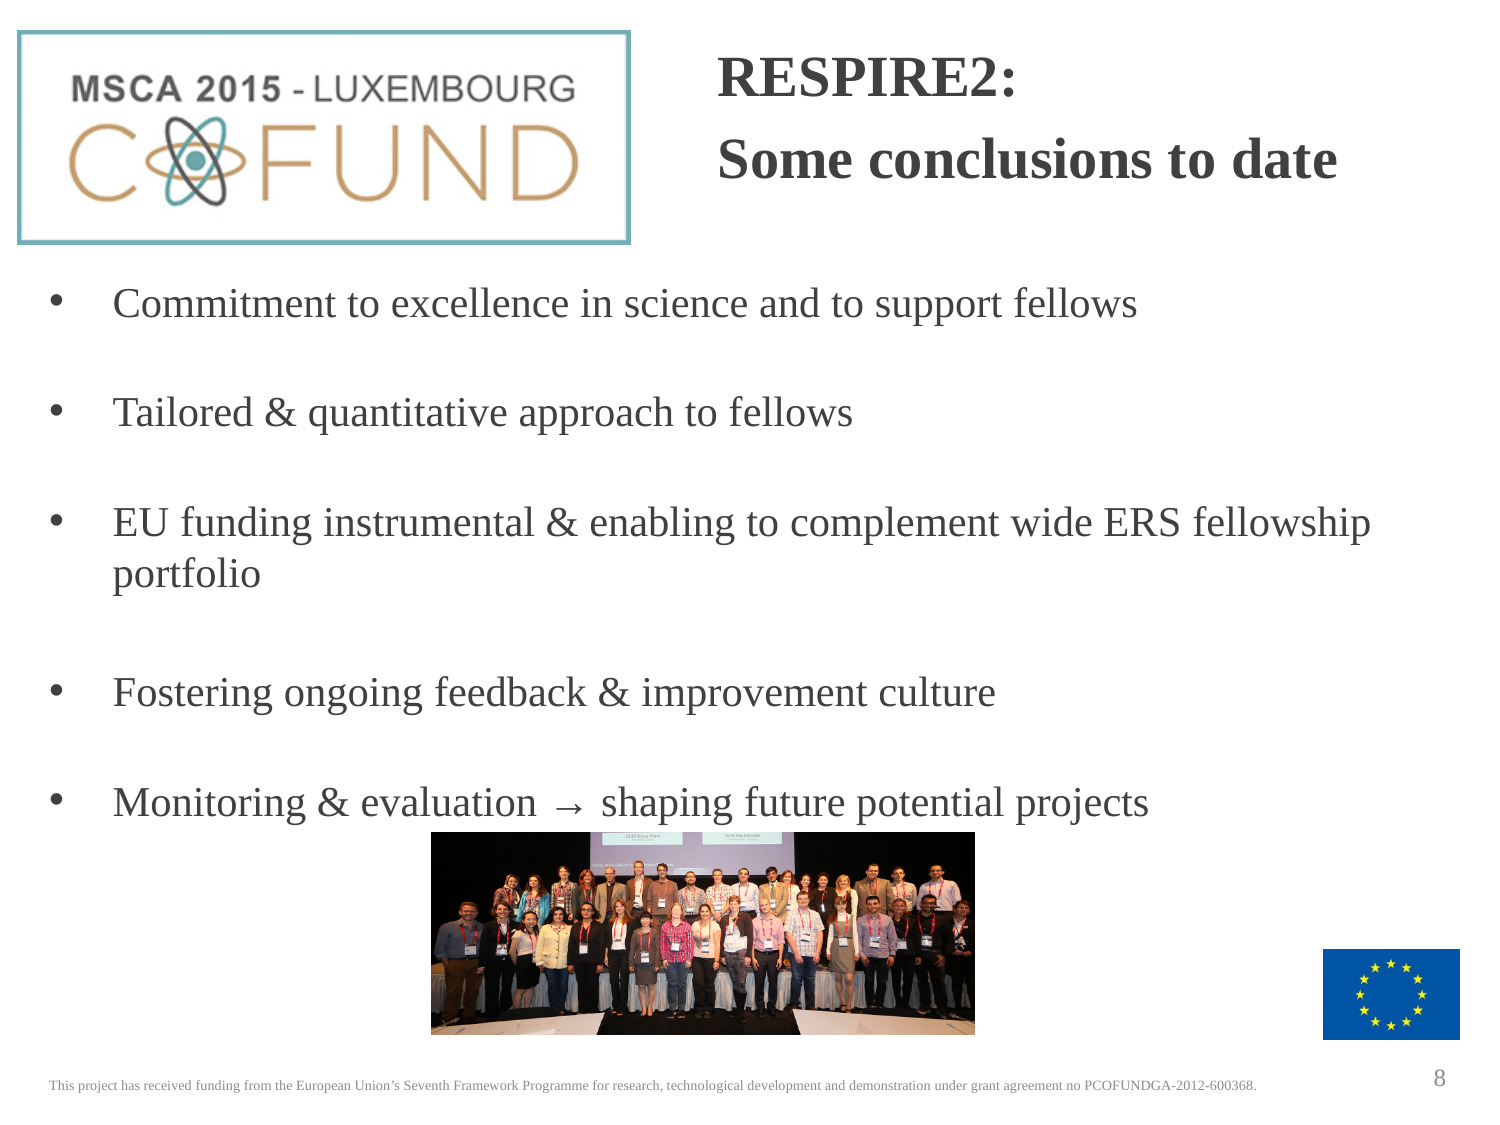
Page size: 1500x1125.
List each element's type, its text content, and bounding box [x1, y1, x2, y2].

picture [17, 30, 631, 246]
picture [430, 832, 975, 1035]
text_box RESPIRE2: Some conclusions to date [702, 30, 1483, 245]
picture [1323, 949, 1460, 1040]
footer 8 [986, 1046, 1462, 1107]
subtitle Commitment to excellence in science and to support fellows Tailored & quantitative approach to fellows EU funding instrumental & enabling to complement wide ERS fellowship portfolio Fostering ongoing feedback & improvement culture Monitoring & evaluation → shaping future potential projects This project has received funding from the European Union’s Seventh Framework Programme for research, technological development and demonstration under grant agreement no PCOFUNDGA-2012-600368. [34, 267, 1484, 1107]
